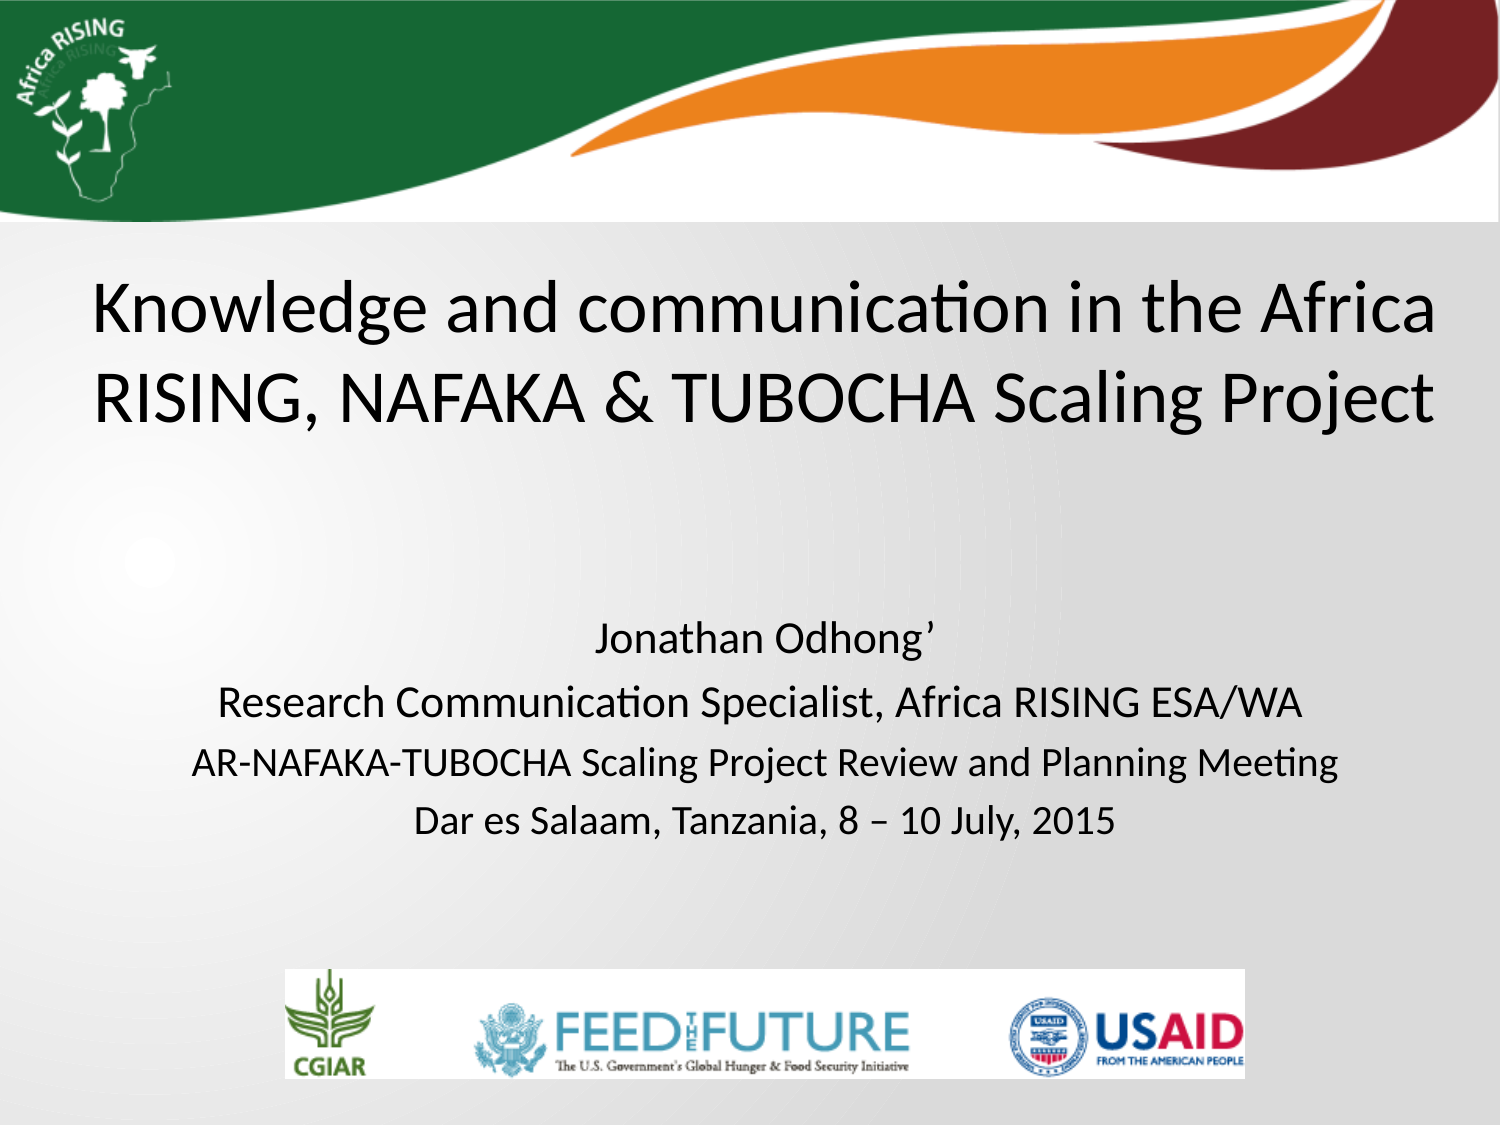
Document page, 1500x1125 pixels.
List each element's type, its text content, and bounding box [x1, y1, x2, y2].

picture [0, 0, 1499, 222]
list Jonathan Odhong’ Research Communication Specialist, Africa RISING ESA/WA AR-NAFAKA-TUBOCHA Scaling Project Review and Planning Meeting Dar es Salaam, Tanzania, 8 – 10 July, 2015 [150, 600, 1363, 900]
list Knowledge and communication in the Africa RISING, NAFAKA & TUBOCHA Scaling Project [50, 249, 1463, 450]
picture [285, 969, 1245, 1079]
